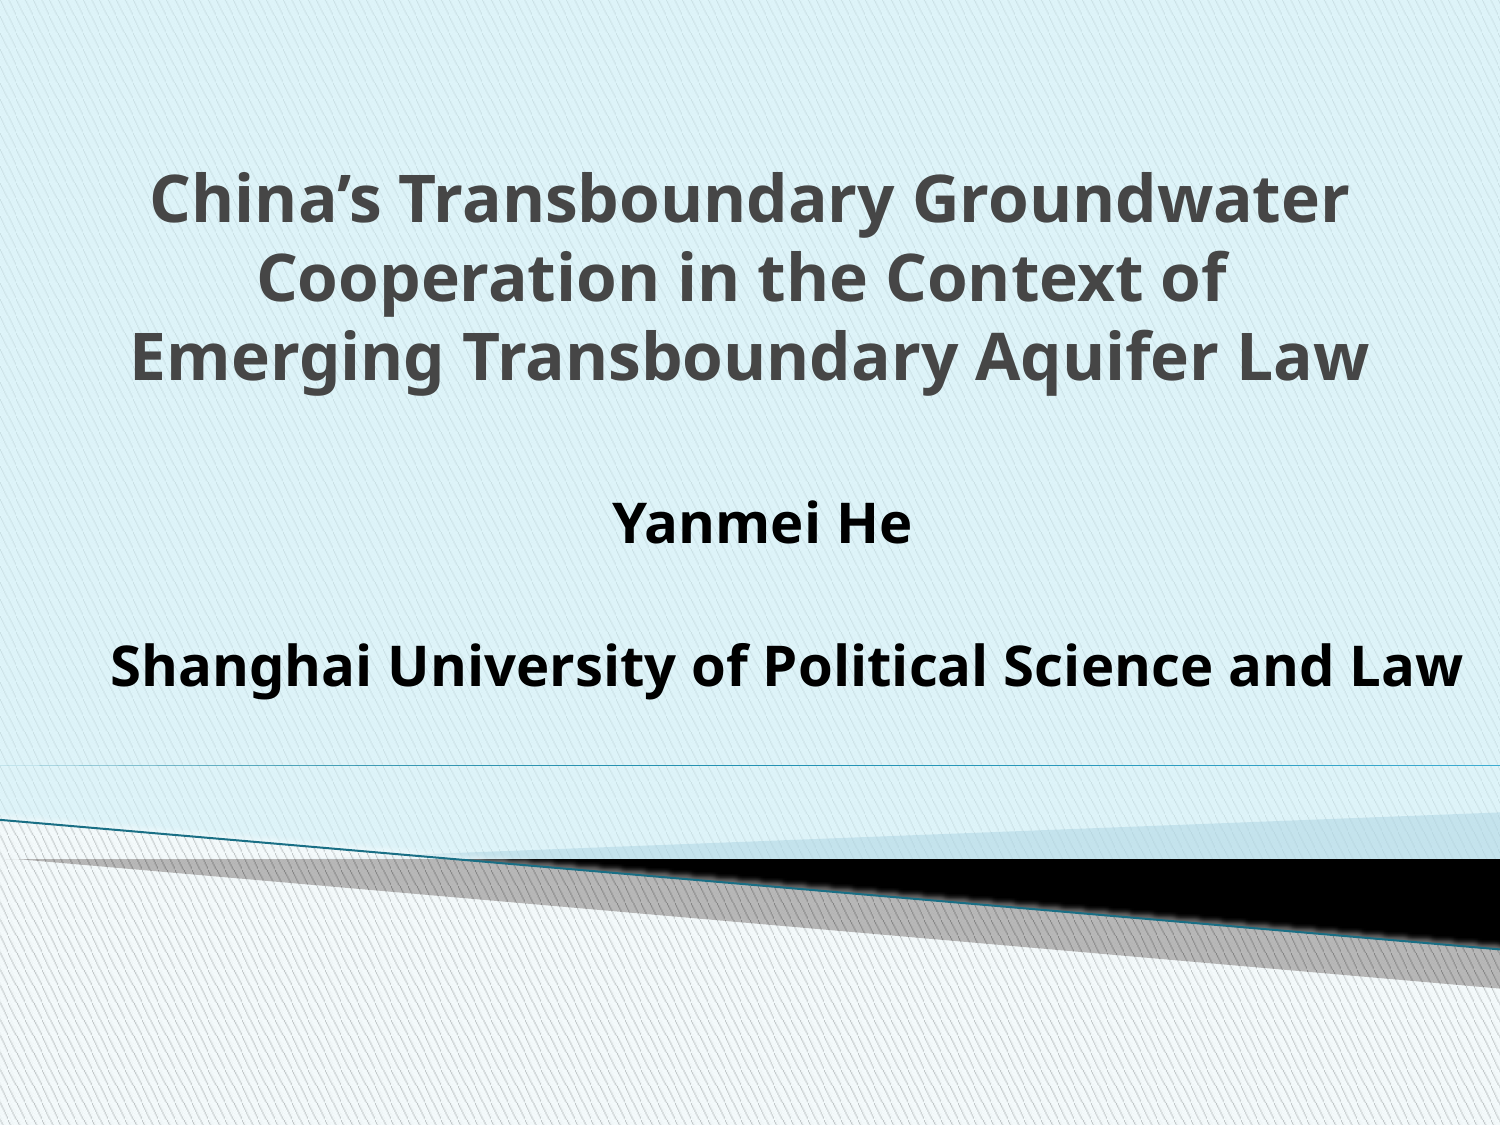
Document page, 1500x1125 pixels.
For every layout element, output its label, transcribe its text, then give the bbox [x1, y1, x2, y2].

title China’s Transboundary Groundwater Cooperation in the Context of Emerging Transboundary Aquifer Law [29, 0, 1471, 591]
subtitle Yanmei He Shanghai University of Political Science and Law [53, 479, 1483, 953]
